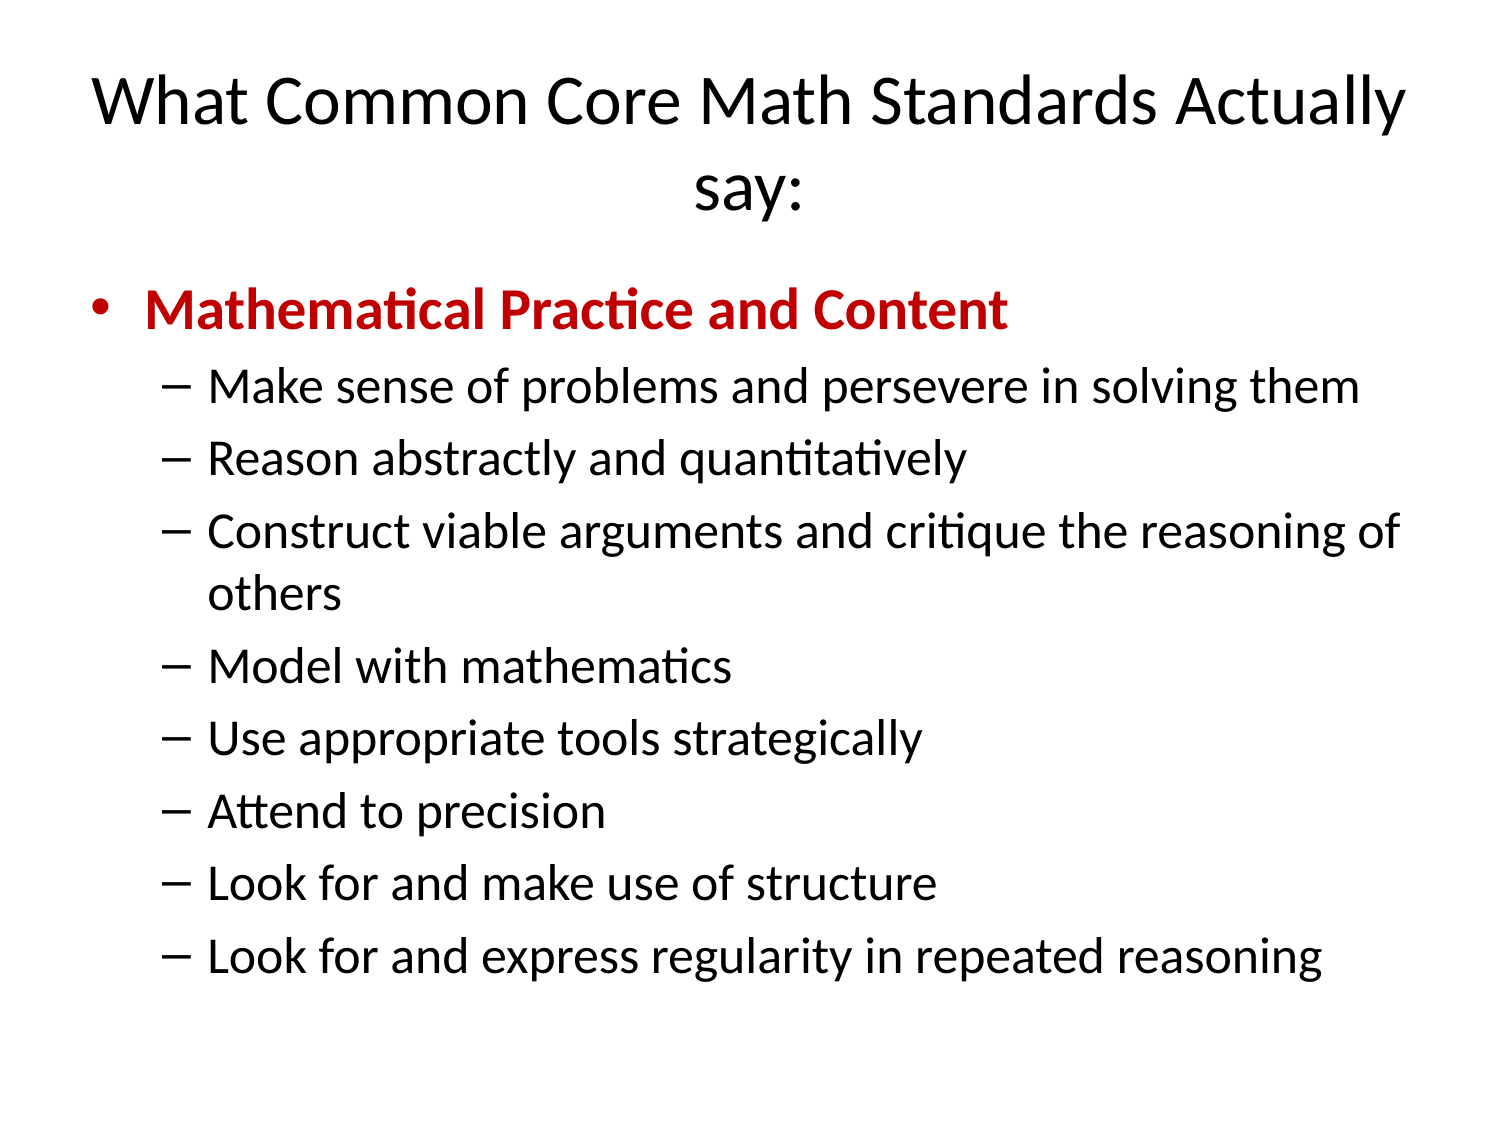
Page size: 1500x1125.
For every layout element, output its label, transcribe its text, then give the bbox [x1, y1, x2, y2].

list Mathematical Practice and Content Make sense of problems and persevere in solving them Reason abstractly and quantitatively Construct viable arguments and critique the reasoning of others Model with mathematics Use appropriate tools strategically Attend to precision Look for and make use of structure Look for and express regularity in repeated reasoning [75, 262, 1425, 1005]
title What Common Core Math Standards Actually say: [75, 45, 1425, 233]
